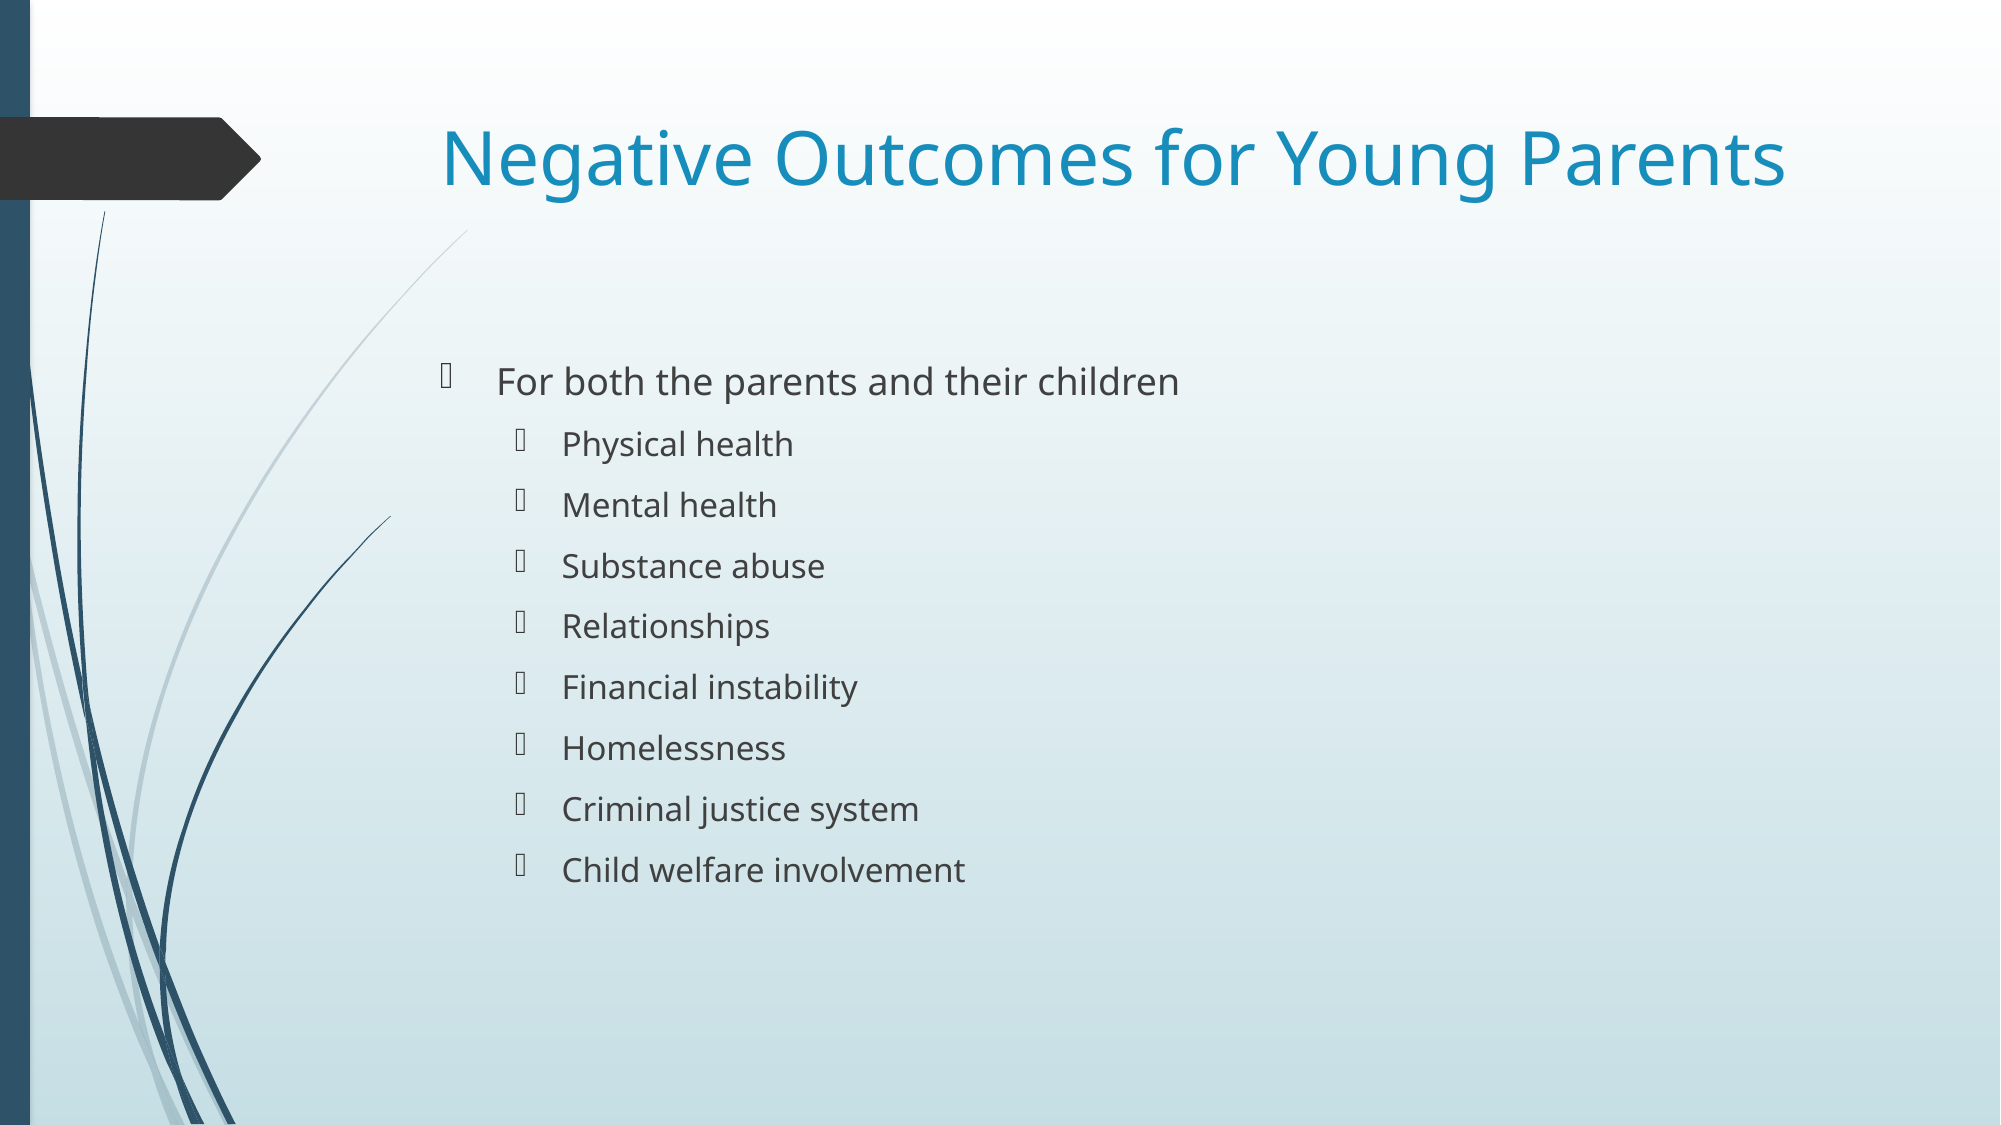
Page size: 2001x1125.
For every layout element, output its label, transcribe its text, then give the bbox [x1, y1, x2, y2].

title Negative Outcomes for Young Parents [425, 102, 1888, 313]
list For both the parents and their children Physical health Mental health Substance abuse Relationships Financial instability Homelessness Criminal justice system Child welfare involvement [424, 350, 1888, 970]
